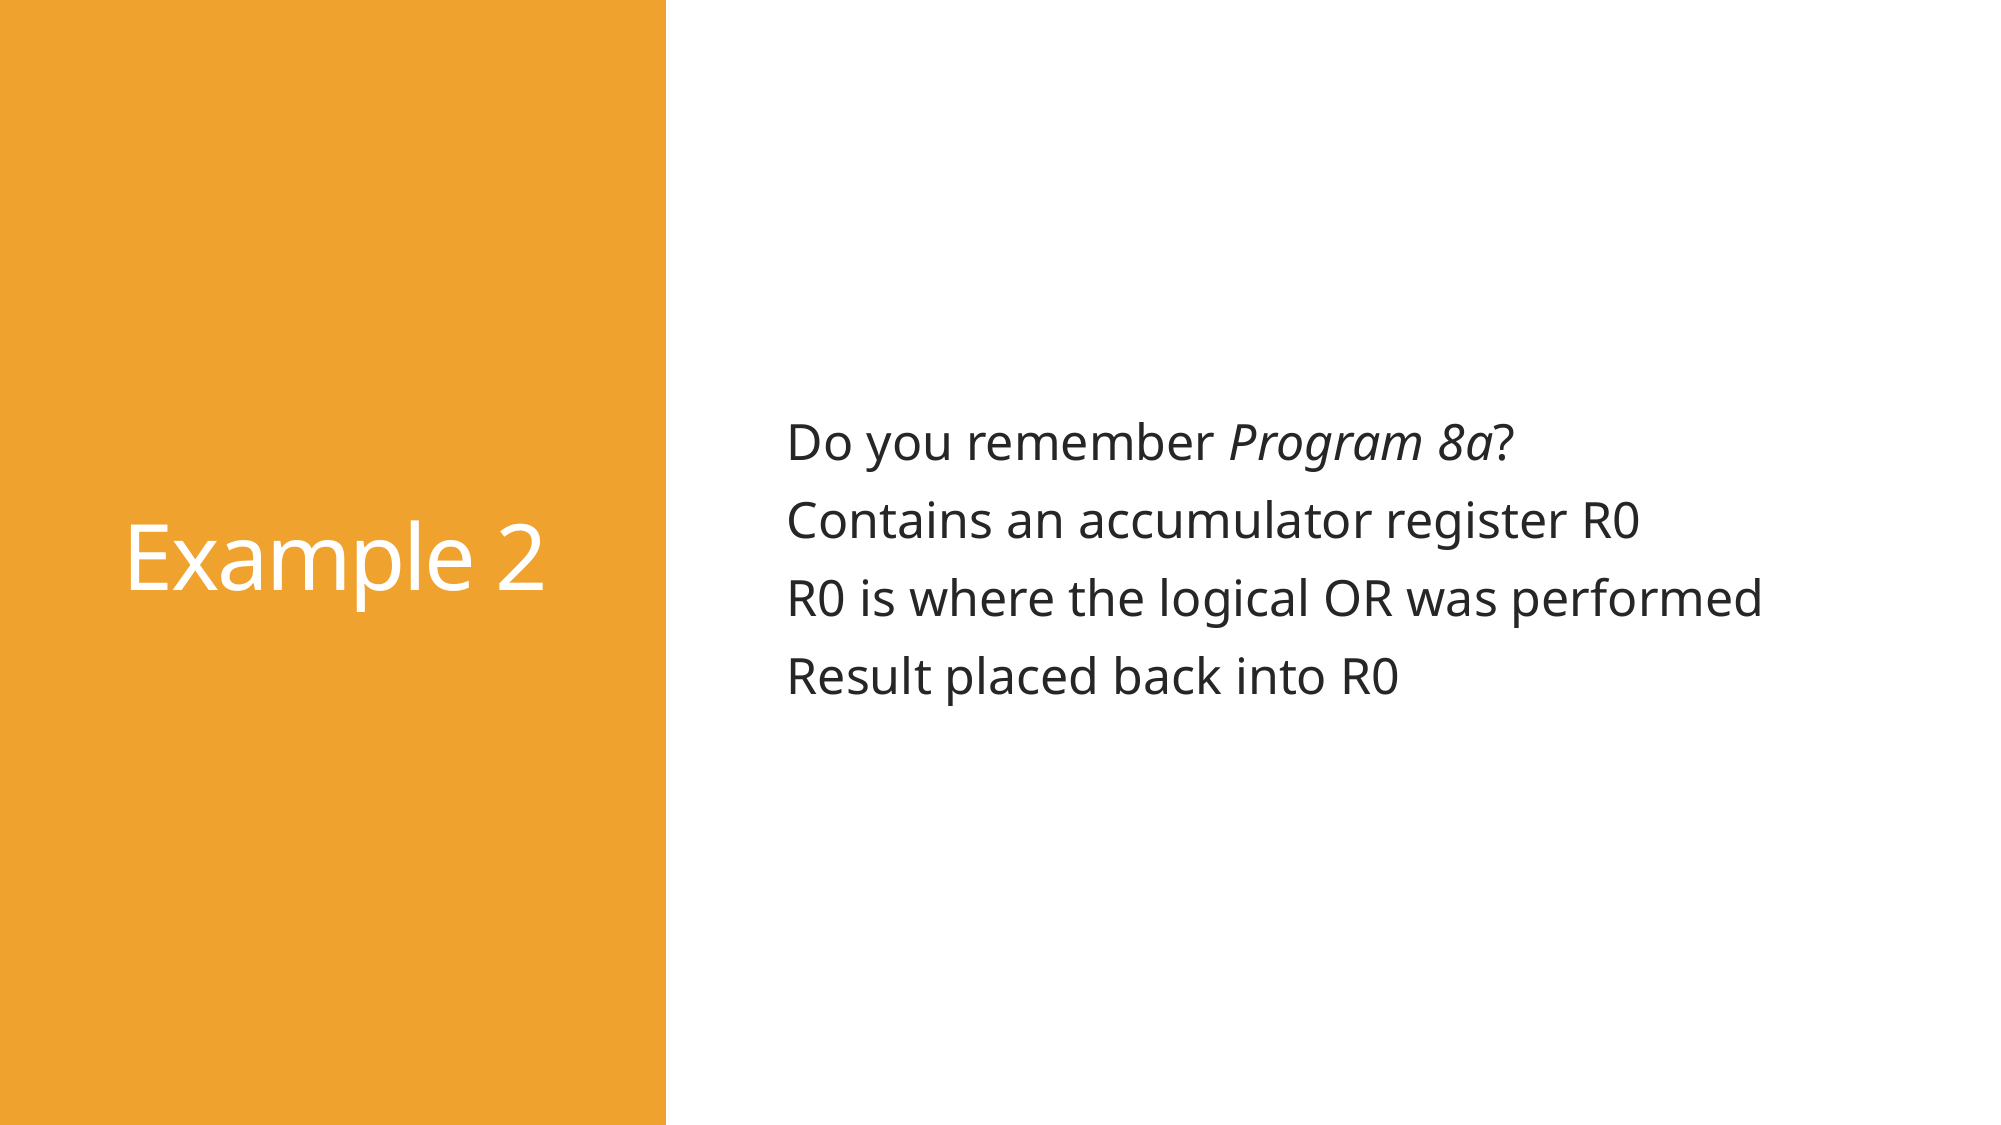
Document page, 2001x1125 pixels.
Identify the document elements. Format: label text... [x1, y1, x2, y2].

title Example 2 [107, 153, 598, 972]
text_box [0, 0, 667, 1125]
list Do you remember Program 8a? Contains an accumulator register R0 R0 is where the logical OR was performed Result placed back into R0 [756, 153, 1876, 972]
